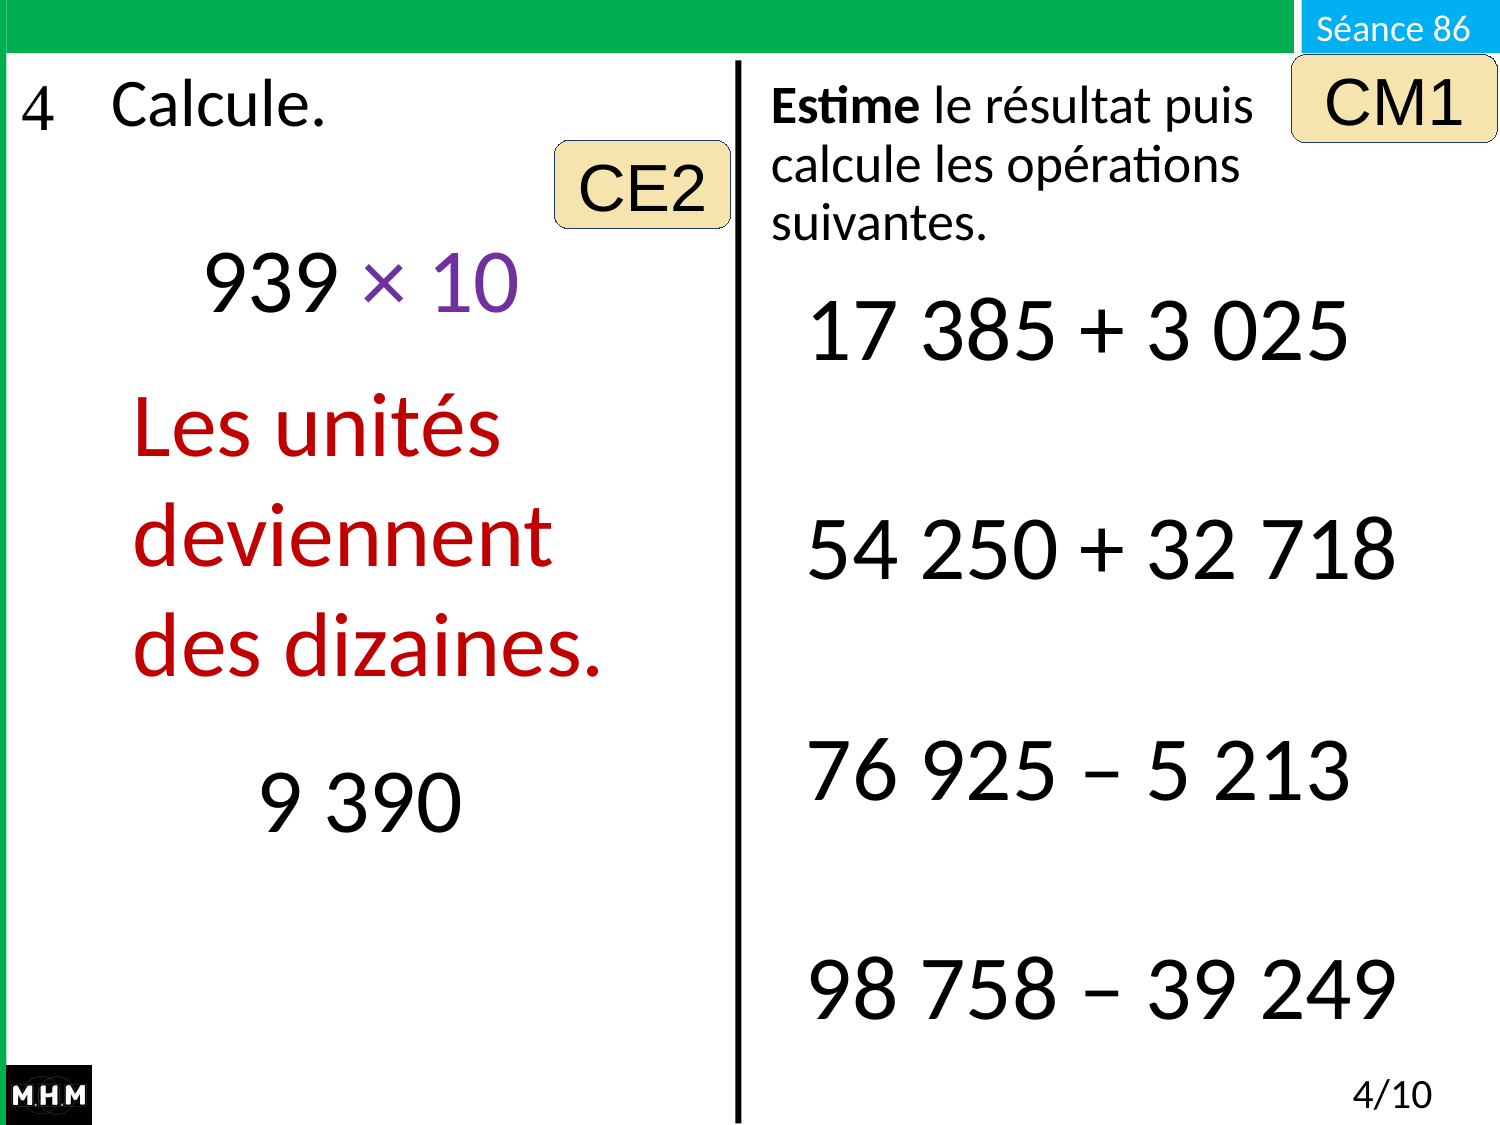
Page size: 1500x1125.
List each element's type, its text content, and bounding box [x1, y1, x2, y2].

picture [6, 1065, 92, 1125]
text_box Estime le résultat puis calcule les opérations suivantes. [756, 68, 1292, 262]
text_box 17 385 + 3 025 54 250 + 32 718 76 925 – 5 213 98 758 – 39 249 [791, 261, 1445, 1046]
text_box CM1 [1291, 54, 1498, 143]
text_box Les unités deviennent des dizaines. [118, 357, 639, 703]
text_box 9 390 [241, 733, 481, 859]
text_box 939 × 10 [186, 213, 658, 338]
list 4/10 [1293, 1064, 1493, 1125]
text_box CE2 [554, 140, 731, 229]
text_box Calcule. [96, 60, 718, 149]
